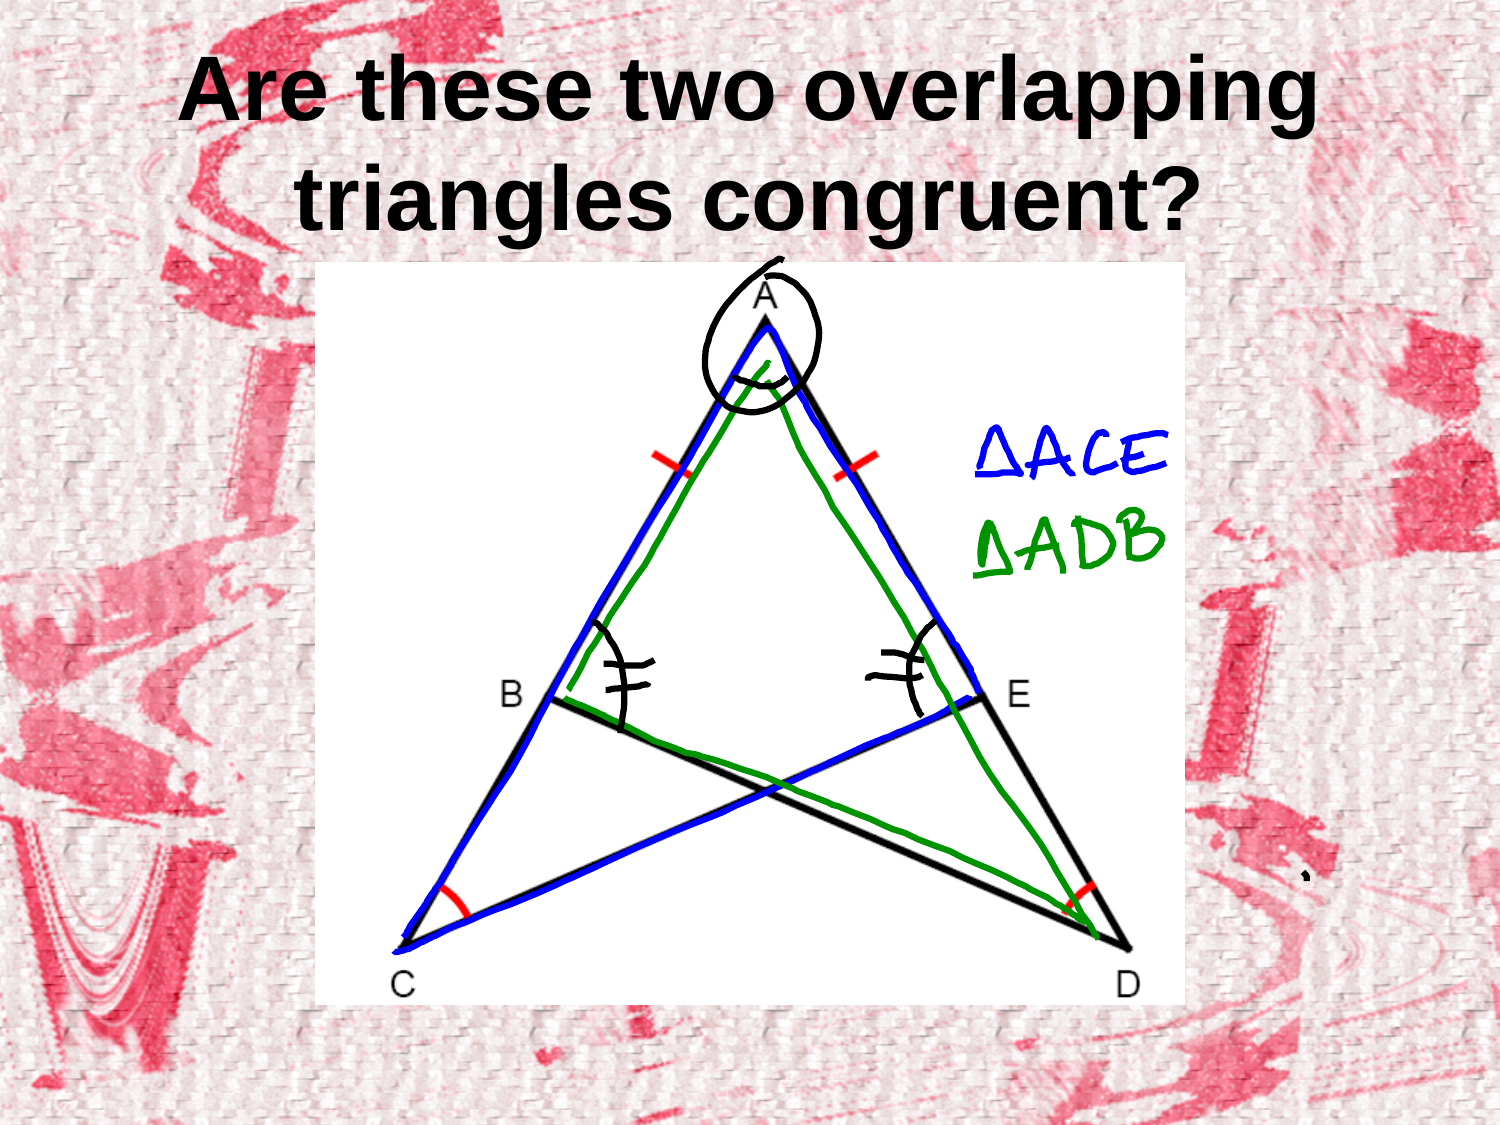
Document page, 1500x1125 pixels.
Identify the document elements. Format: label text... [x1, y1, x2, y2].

text_box [1302, 871, 1308, 882]
title Are these two overlapping triangles congruent? [74, 44, 1426, 233]
picture [0, 0, 1500, 1125]
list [315, 262, 1185, 1006]
